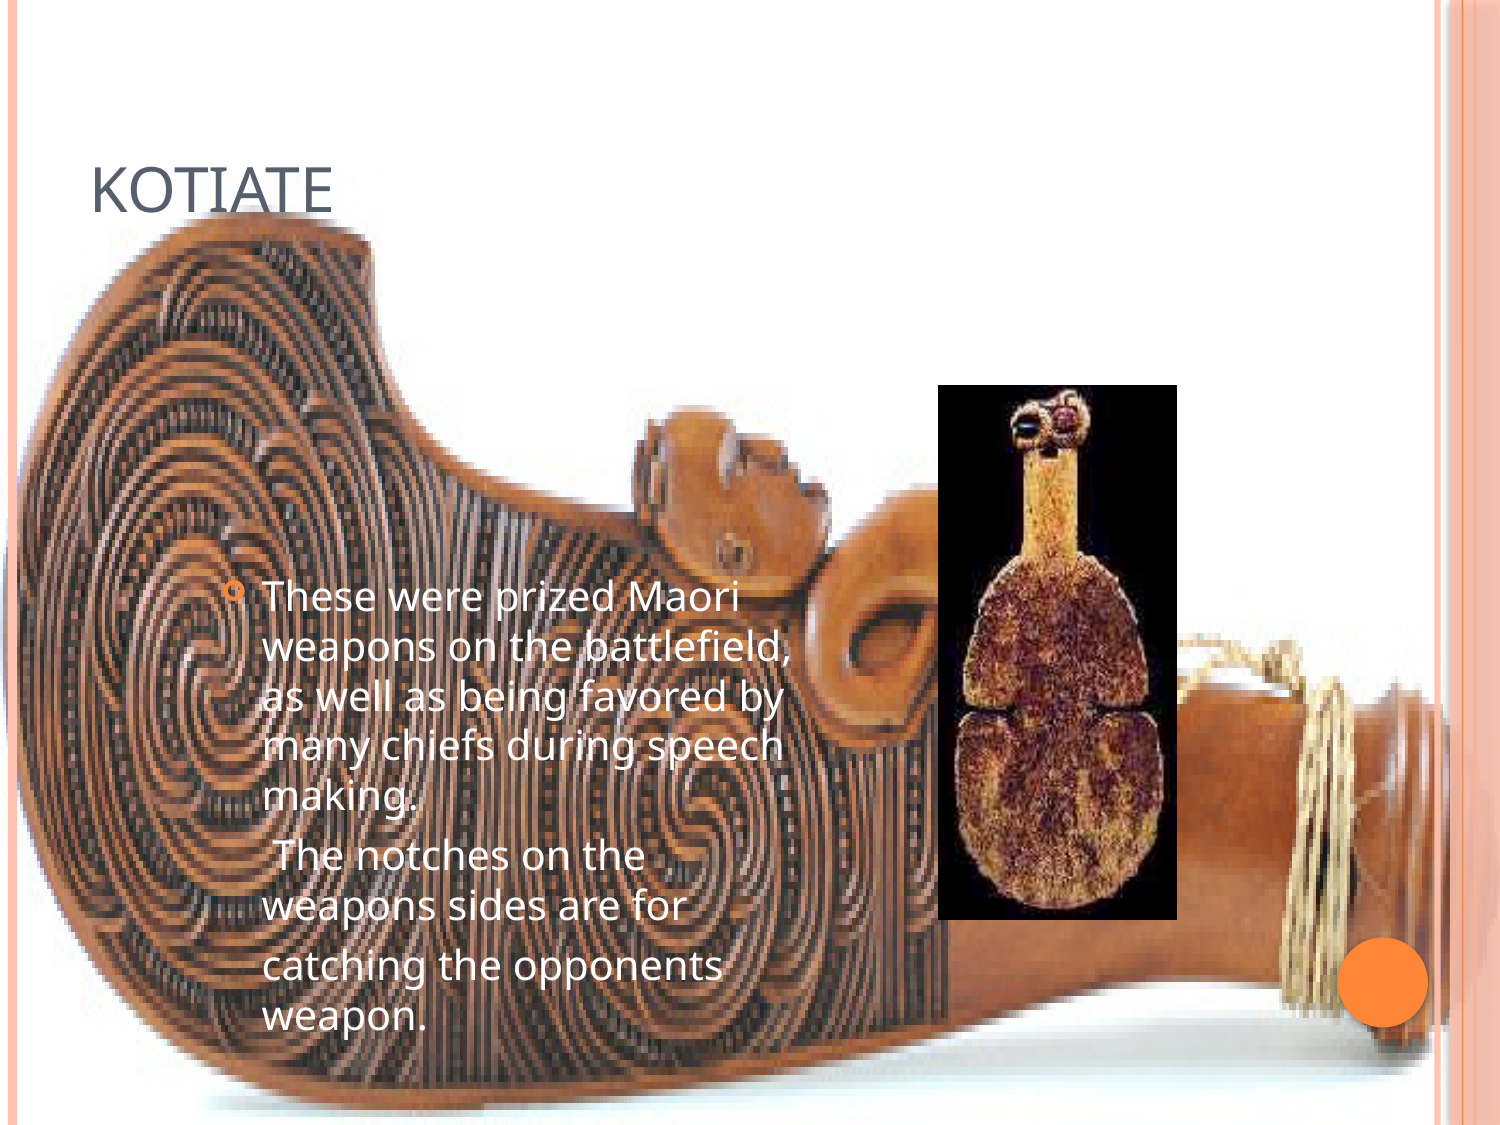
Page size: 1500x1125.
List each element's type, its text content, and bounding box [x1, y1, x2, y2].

title Kotiate [75, 45, 1300, 233]
picture [0, 0, 7, 1125]
picture [1441, 0, 1449, 1125]
picture [18, 0, 1434, 1125]
list These were prized Maori weapons on the battlefield, as well as being favored by many chiefs during speech making. The notches on the weapons sides are for catching the opponents weapon. [206, 562, 815, 1068]
